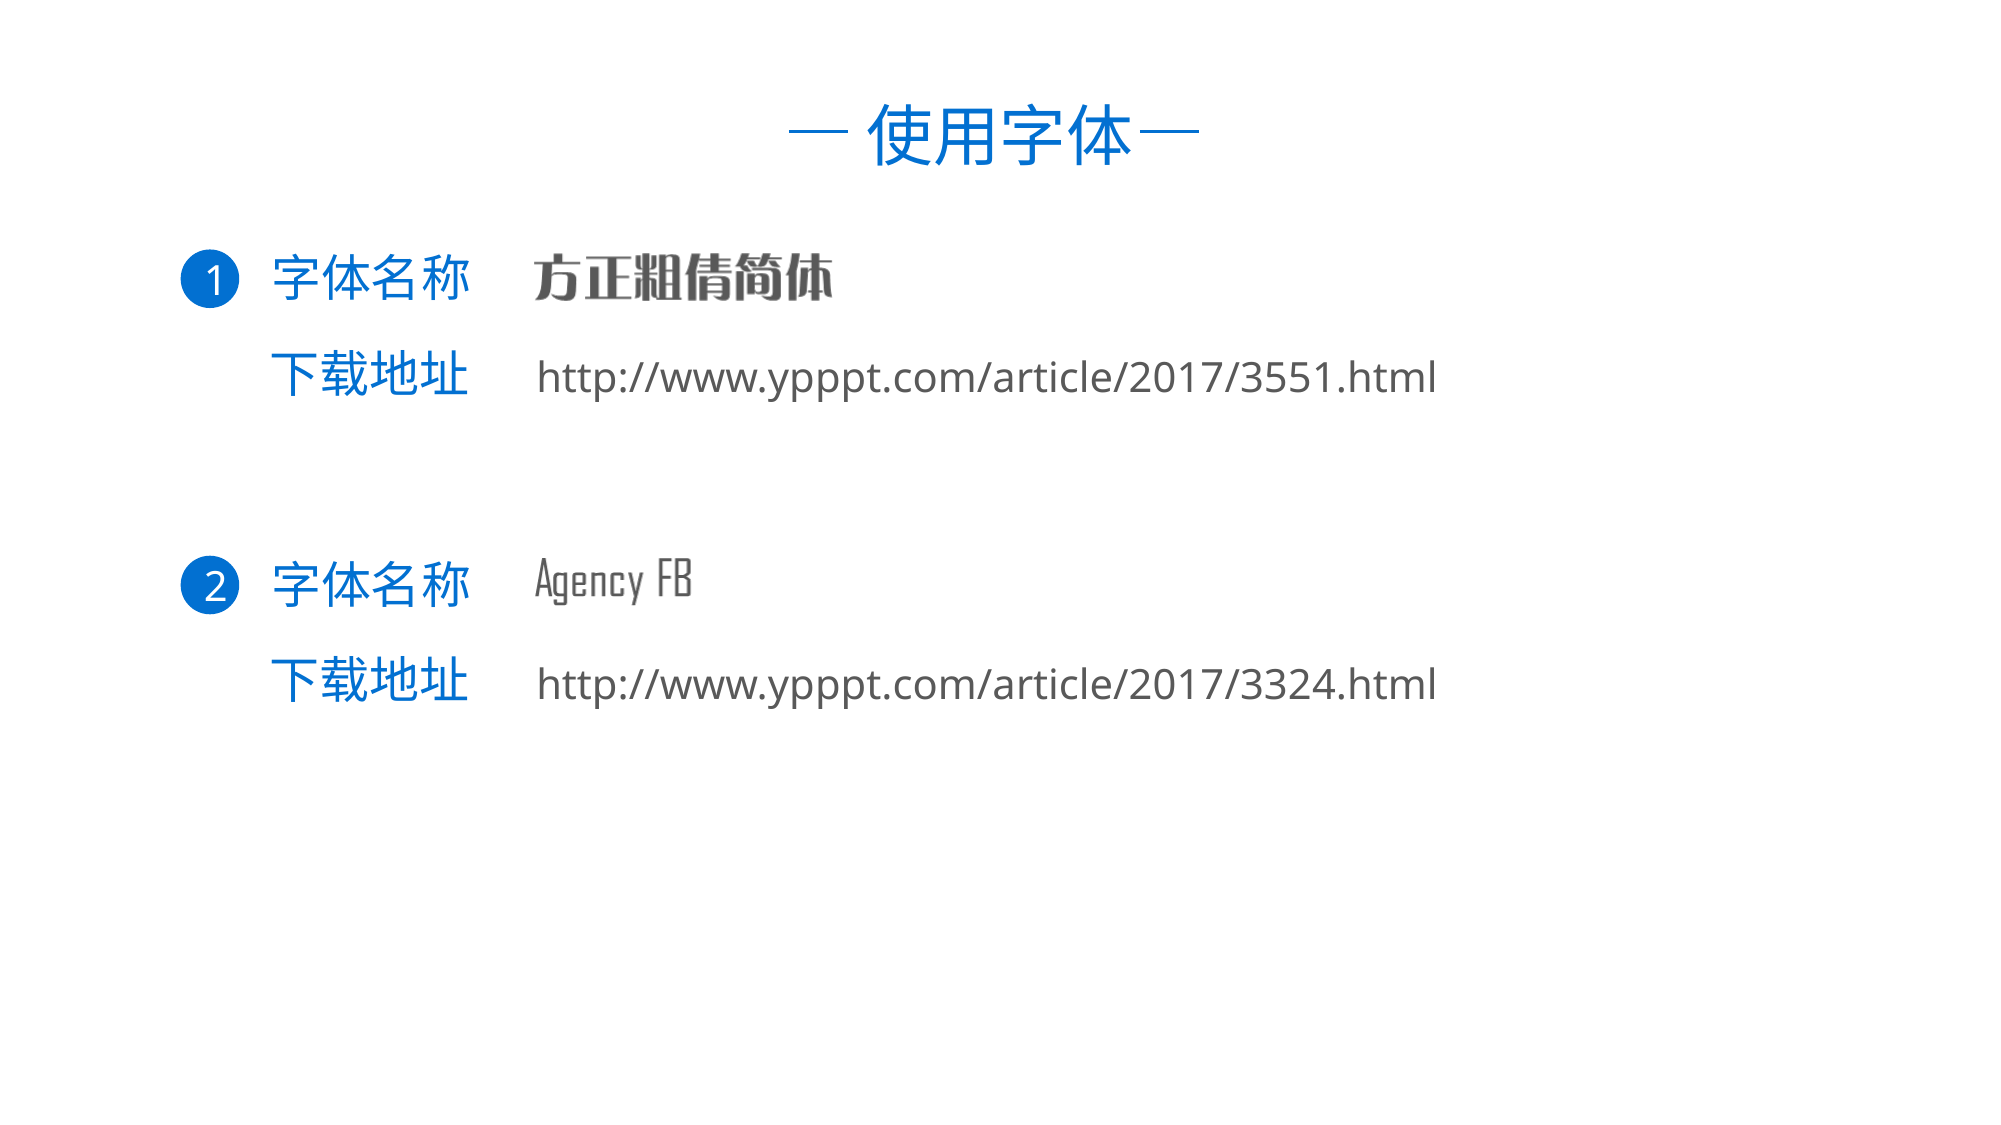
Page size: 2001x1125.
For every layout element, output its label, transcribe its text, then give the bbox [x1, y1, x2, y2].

text_box 下载地址 [254, 334, 491, 410]
picture [502, 231, 913, 338]
text_box 字体名称 [256, 545, 503, 621]
text_box 使用字体 [830, 70, 1170, 182]
text_box http://www.ypppt.com/article/2017/3551.html [521, 343, 1558, 409]
picture [503, 532, 913, 639]
text_box 1 [179, 248, 241, 310]
text_box 字体名称 [256, 239, 502, 315]
text_box http://www.ypppt.com/article/2017/3324.html [521, 650, 1558, 715]
text_box 下载地址 [254, 641, 491, 716]
text_box 2 [179, 554, 241, 616]
